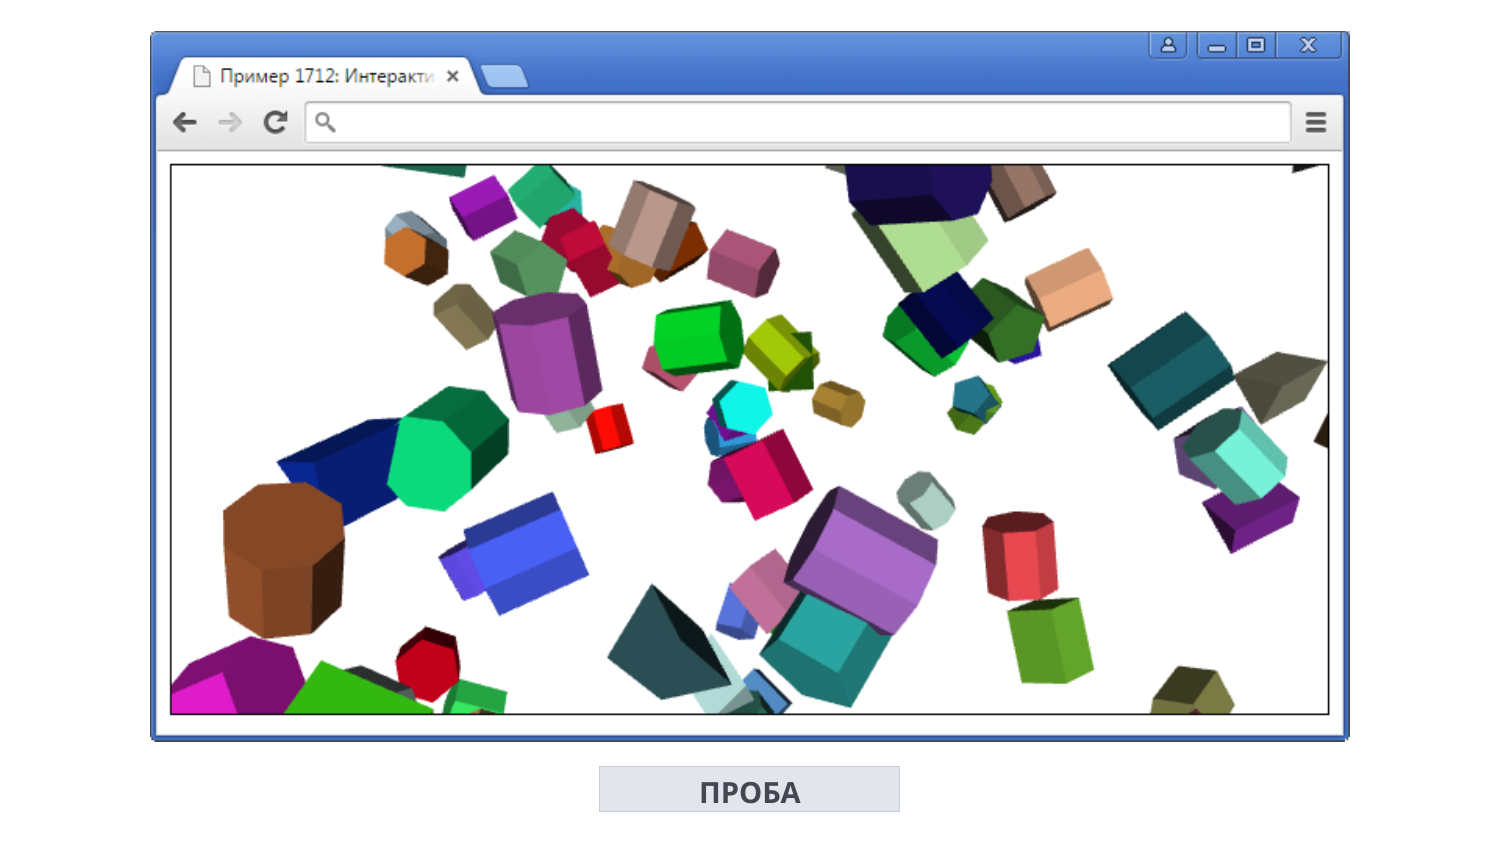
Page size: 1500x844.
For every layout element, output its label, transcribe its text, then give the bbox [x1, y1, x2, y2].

picture [149, 31, 1351, 742]
text_box ПРОБА [599, 766, 900, 812]
